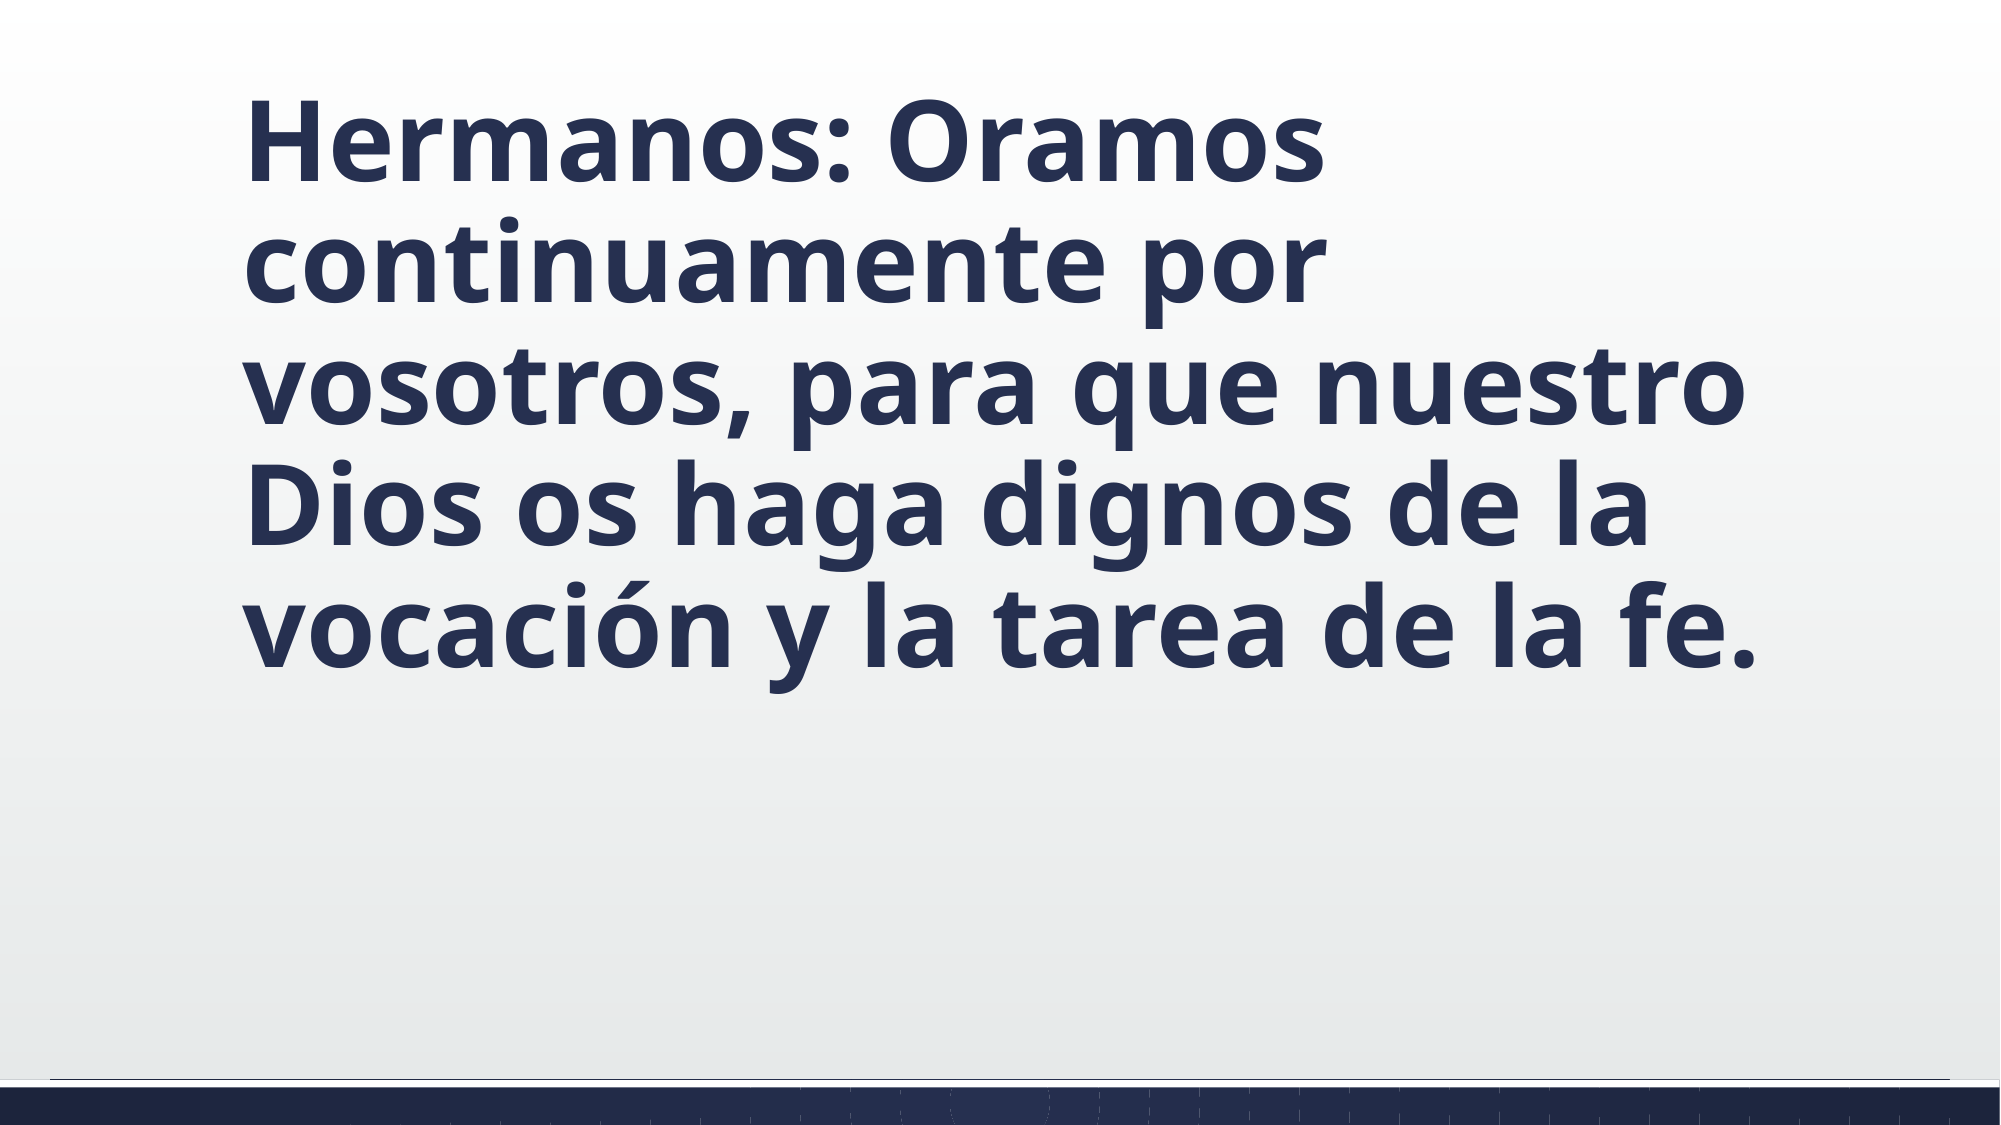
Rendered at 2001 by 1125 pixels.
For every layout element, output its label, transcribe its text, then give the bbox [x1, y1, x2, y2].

list Hermanos: Oramos continuamente por vosotros, para que nuestro Dios os haga dignos de la vocación y la tarea de la fe. [219, 76, 1780, 990]
